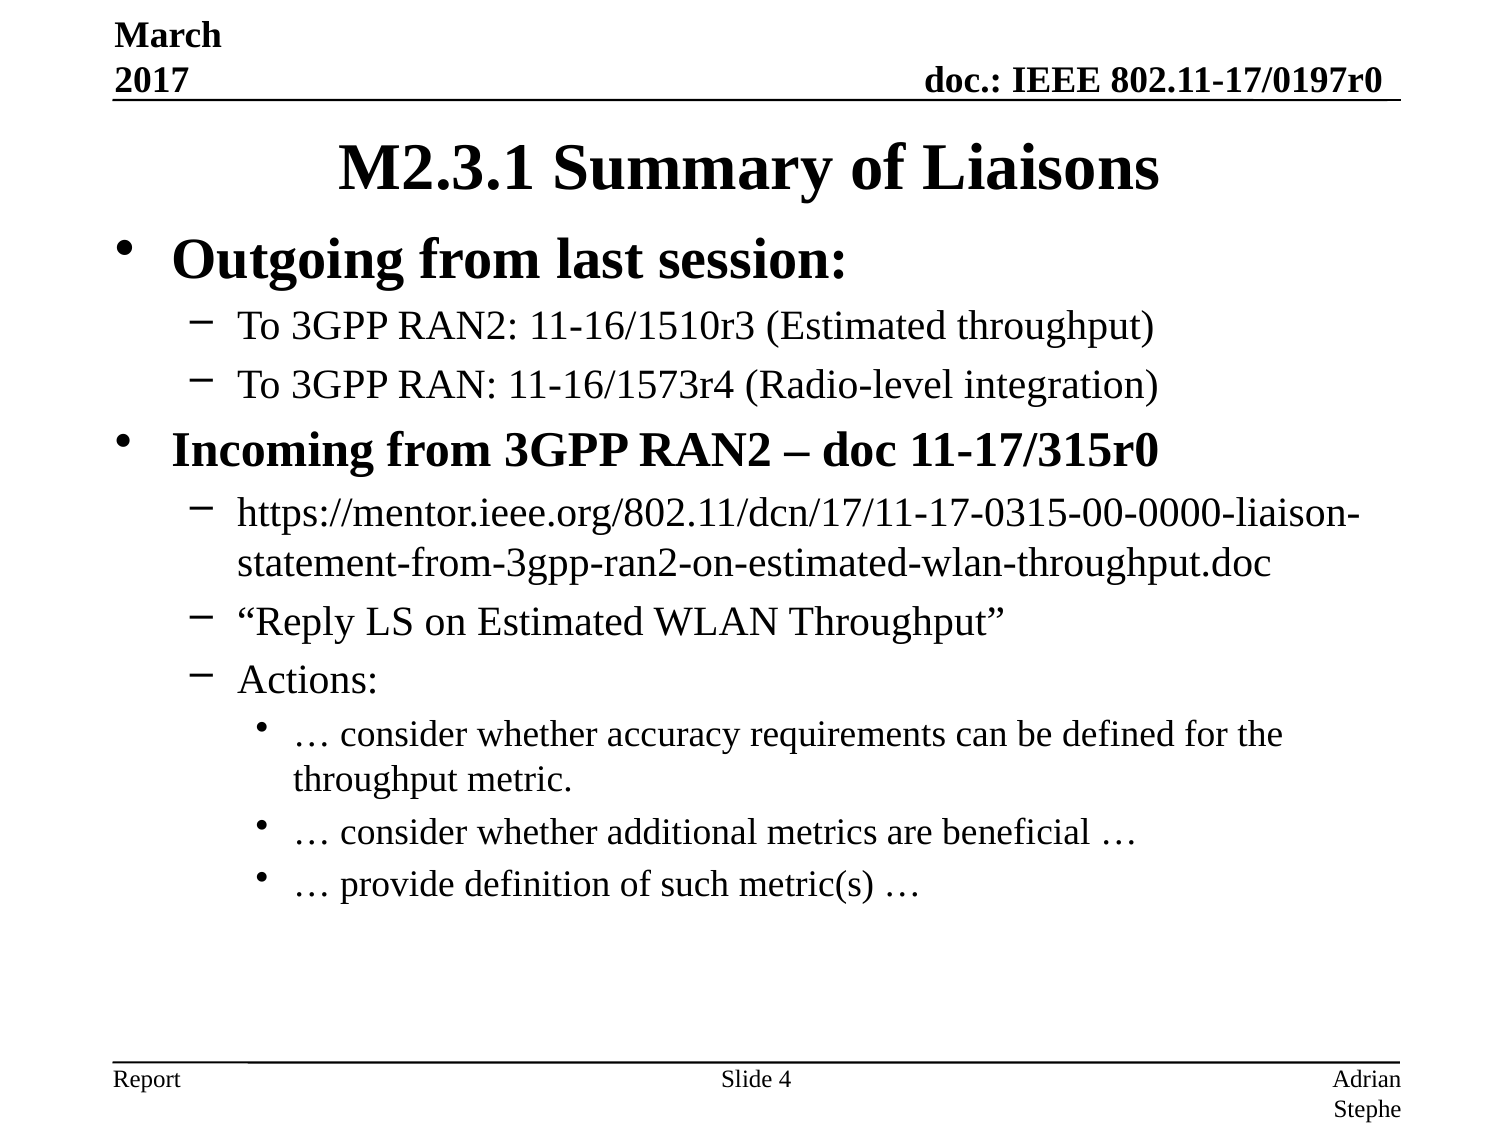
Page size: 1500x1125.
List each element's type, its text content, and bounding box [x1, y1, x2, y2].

title M2.3.1 Summary of Liaisons [112, 112, 1388, 212]
list Outgoing from last session: To 3GPP RAN2: 11-16/1510r3 (Estimated throughput) To 3GPP RAN: 11-16/1573r4 (Radio-level integration) Incoming from 3GPP RAN2 – doc 11-17/315r0 https://mentor.ieee.org/802.11/dcn/17/11-17-0315-00-0000-liaison-statement-from-3gpp-ran2-on-estimated-wlan-throughput.doc “Reply LS on Estimated WLAN Throughput” Actions: … consider whether accuracy requirements can be defined for the throughput metric. … consider whether additional metrics are beneficial … … provide definition of such metric(s) … [99, 212, 1402, 1038]
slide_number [114, 54, 272, 101]
footer Adrian Stephens, Intel Corporation [1324, 1061, 1402, 1093]
slide_number Slide 4 [712, 1061, 800, 1093]
